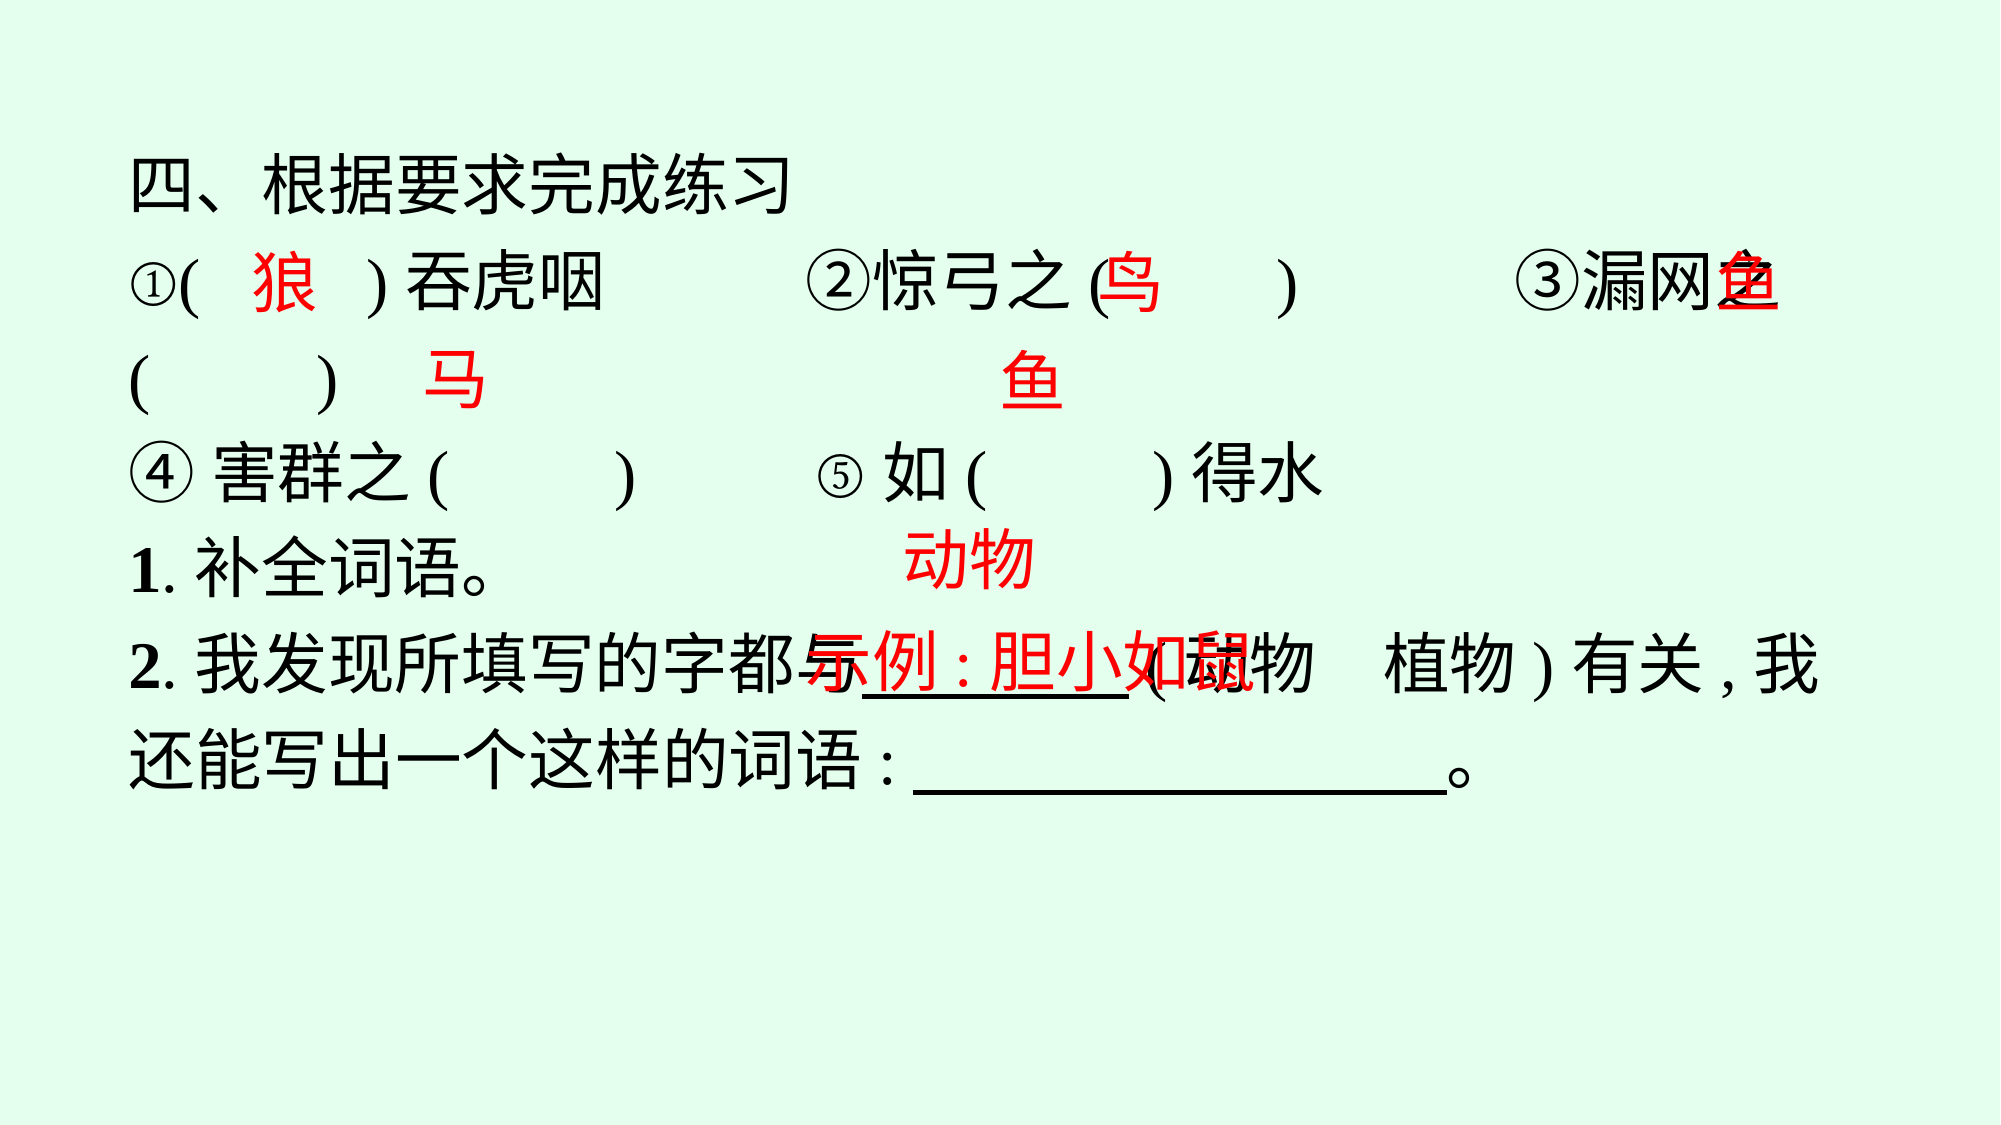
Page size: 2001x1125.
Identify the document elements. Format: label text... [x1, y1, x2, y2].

text_box 四、根据要求完成练习 ①( )吞虎咽 ②惊弓之( ) ③漏网之( ) ④害群之( ) ⑤如( )得水 1.补全词语。 2.我发现所填写的字都与 (动物 植物)有关,我还能写出一个这样的词语: 。 [113, 119, 1887, 806]
text_box 狼 [236, 217, 333, 329]
text_box 动物 [887, 494, 1052, 596]
text_box 鱼 [985, 316, 1082, 427]
text_box 鸟 [1082, 217, 1180, 329]
text_box 马 [407, 313, 504, 424]
text_box 鱼 [1700, 217, 1797, 329]
text_box 示例:胆小如鼠 [790, 596, 1272, 708]
